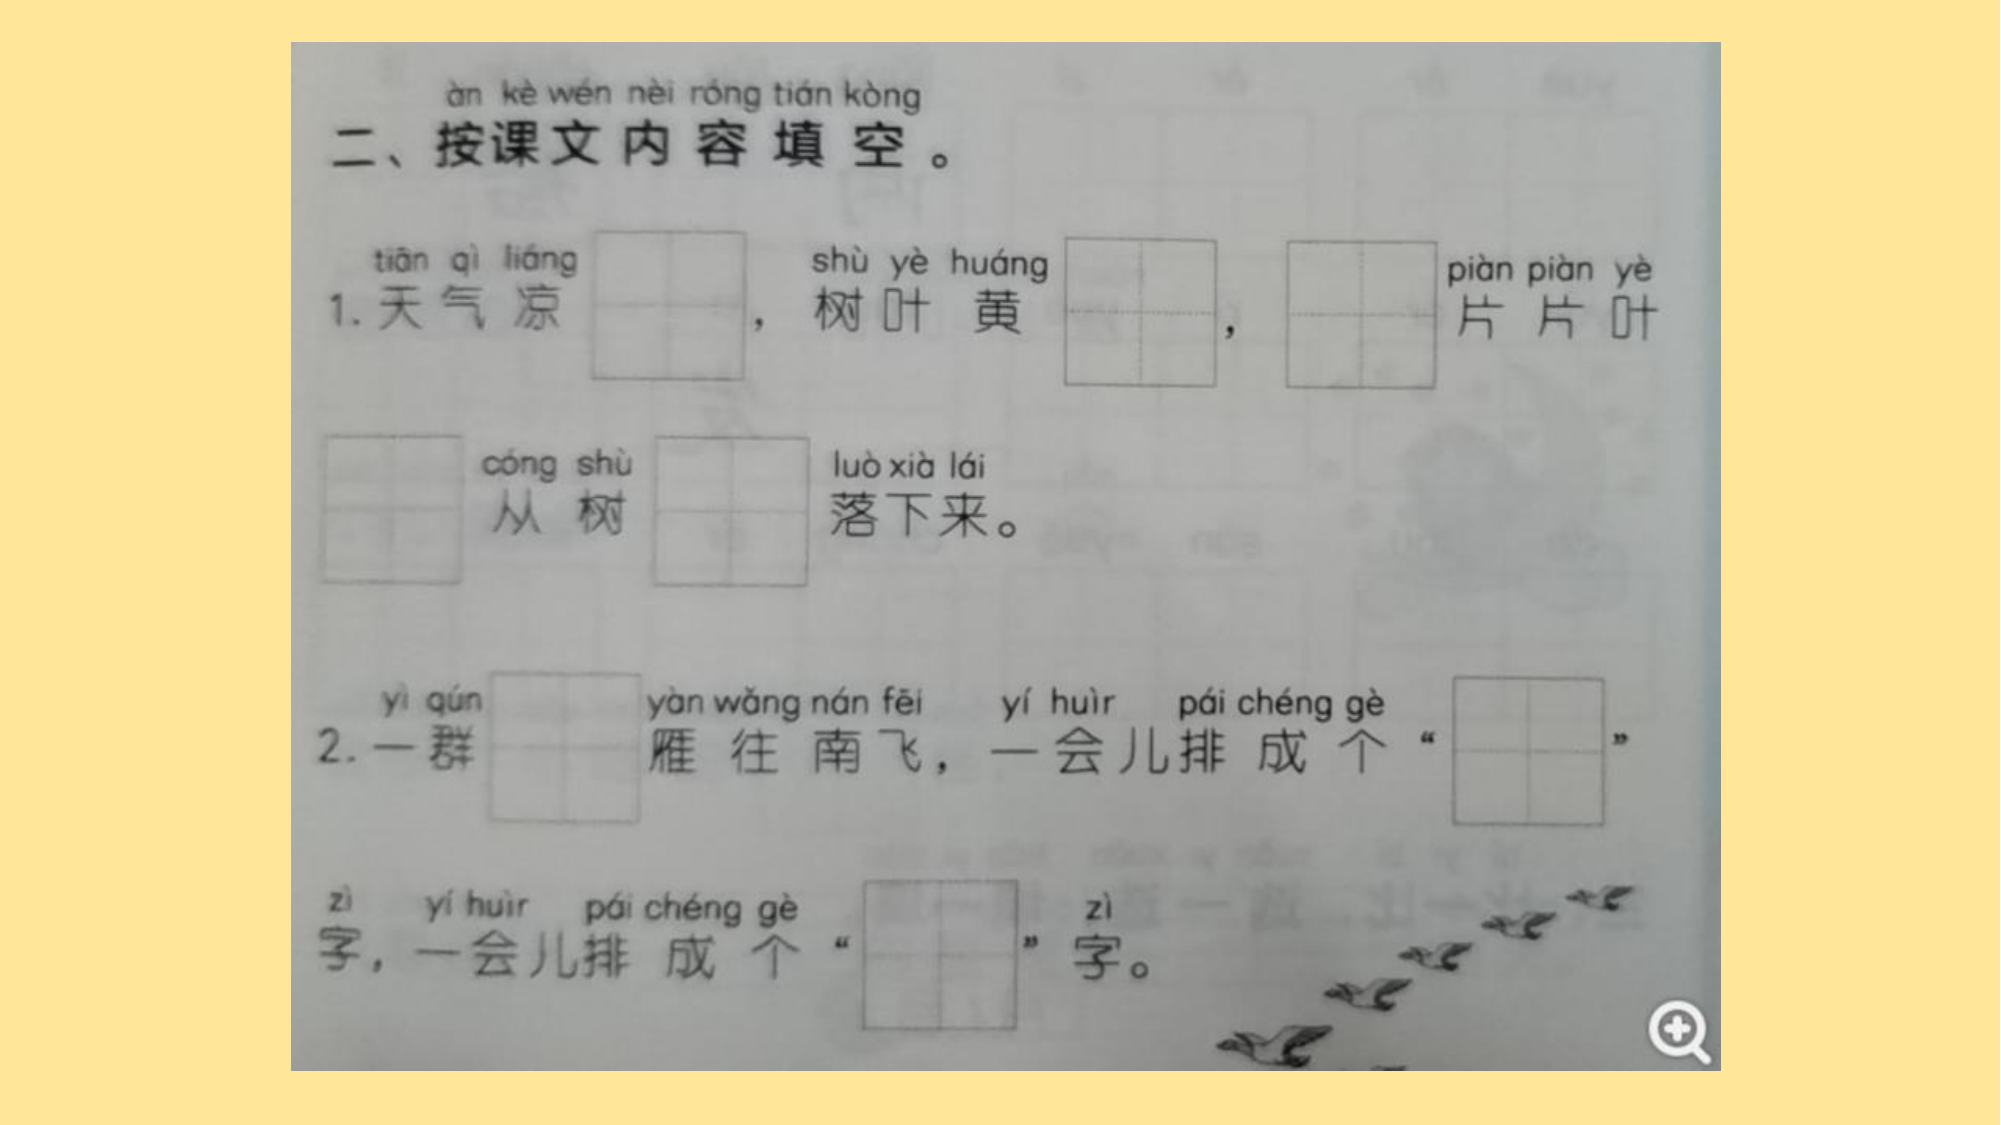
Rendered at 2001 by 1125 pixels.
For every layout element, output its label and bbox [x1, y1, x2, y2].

picture [291, 42, 1721, 1071]
